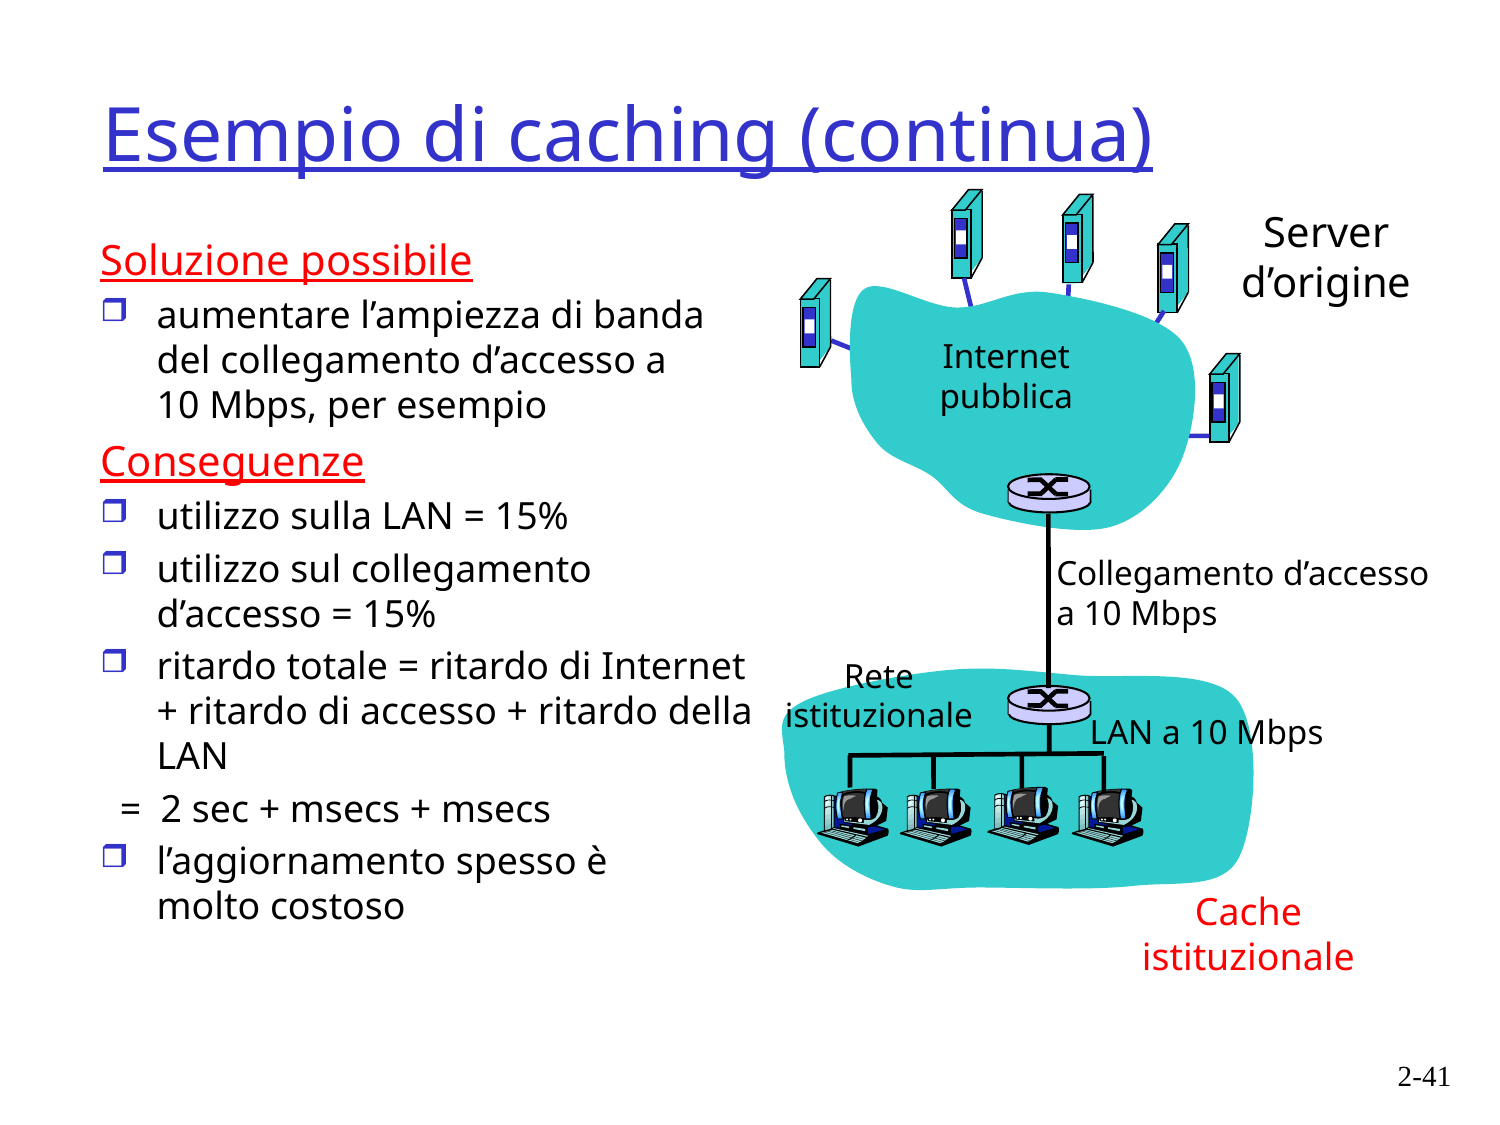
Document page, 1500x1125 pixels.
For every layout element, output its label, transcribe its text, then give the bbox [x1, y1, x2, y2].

text_box Internet pubblica [924, 327, 1089, 423]
text_box [828, 790, 976, 853]
text_box [849, 286, 1196, 530]
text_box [1007, 685, 1091, 725]
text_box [1071, 787, 1145, 847]
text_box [1209, 353, 1241, 443]
text_box Cache istituzionale [1127, 880, 1370, 986]
text_box [783, 668, 1254, 891]
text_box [899, 787, 973, 847]
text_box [986, 786, 1061, 846]
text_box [799, 278, 831, 368]
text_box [1062, 193, 1094, 284]
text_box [1007, 473, 1091, 513]
list Soluzione possibile aumentare l’ampiezza di banda del collegamento d’accesso a 10 Mbps, per esempio Conseguenze utilizzo sulla LAN = 15% utilizzo sul collegamento d’accesso = 15% ritardo totale = ritardo di Internet + ritardo di accesso + ritardo della LAN = 2 sec + msecs + msecs l’aggiornamento spesso è molto costoso [85, 226, 769, 990]
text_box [1157, 223, 1189, 314]
title Esempio di caching (continua) [87, 37, 1363, 226]
text_box Rete istituzionale [769, 647, 988, 742]
text_box Collegamento d’accesso a 10 Mbps [1041, 545, 1445, 640]
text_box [816, 787, 891, 847]
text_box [951, 189, 983, 279]
text_box LAN a 10 Mbps [1074, 704, 1339, 759]
slide_number 2-41 [1362, 1049, 1467, 1125]
text_box Server d’origine [1227, 198, 1427, 313]
